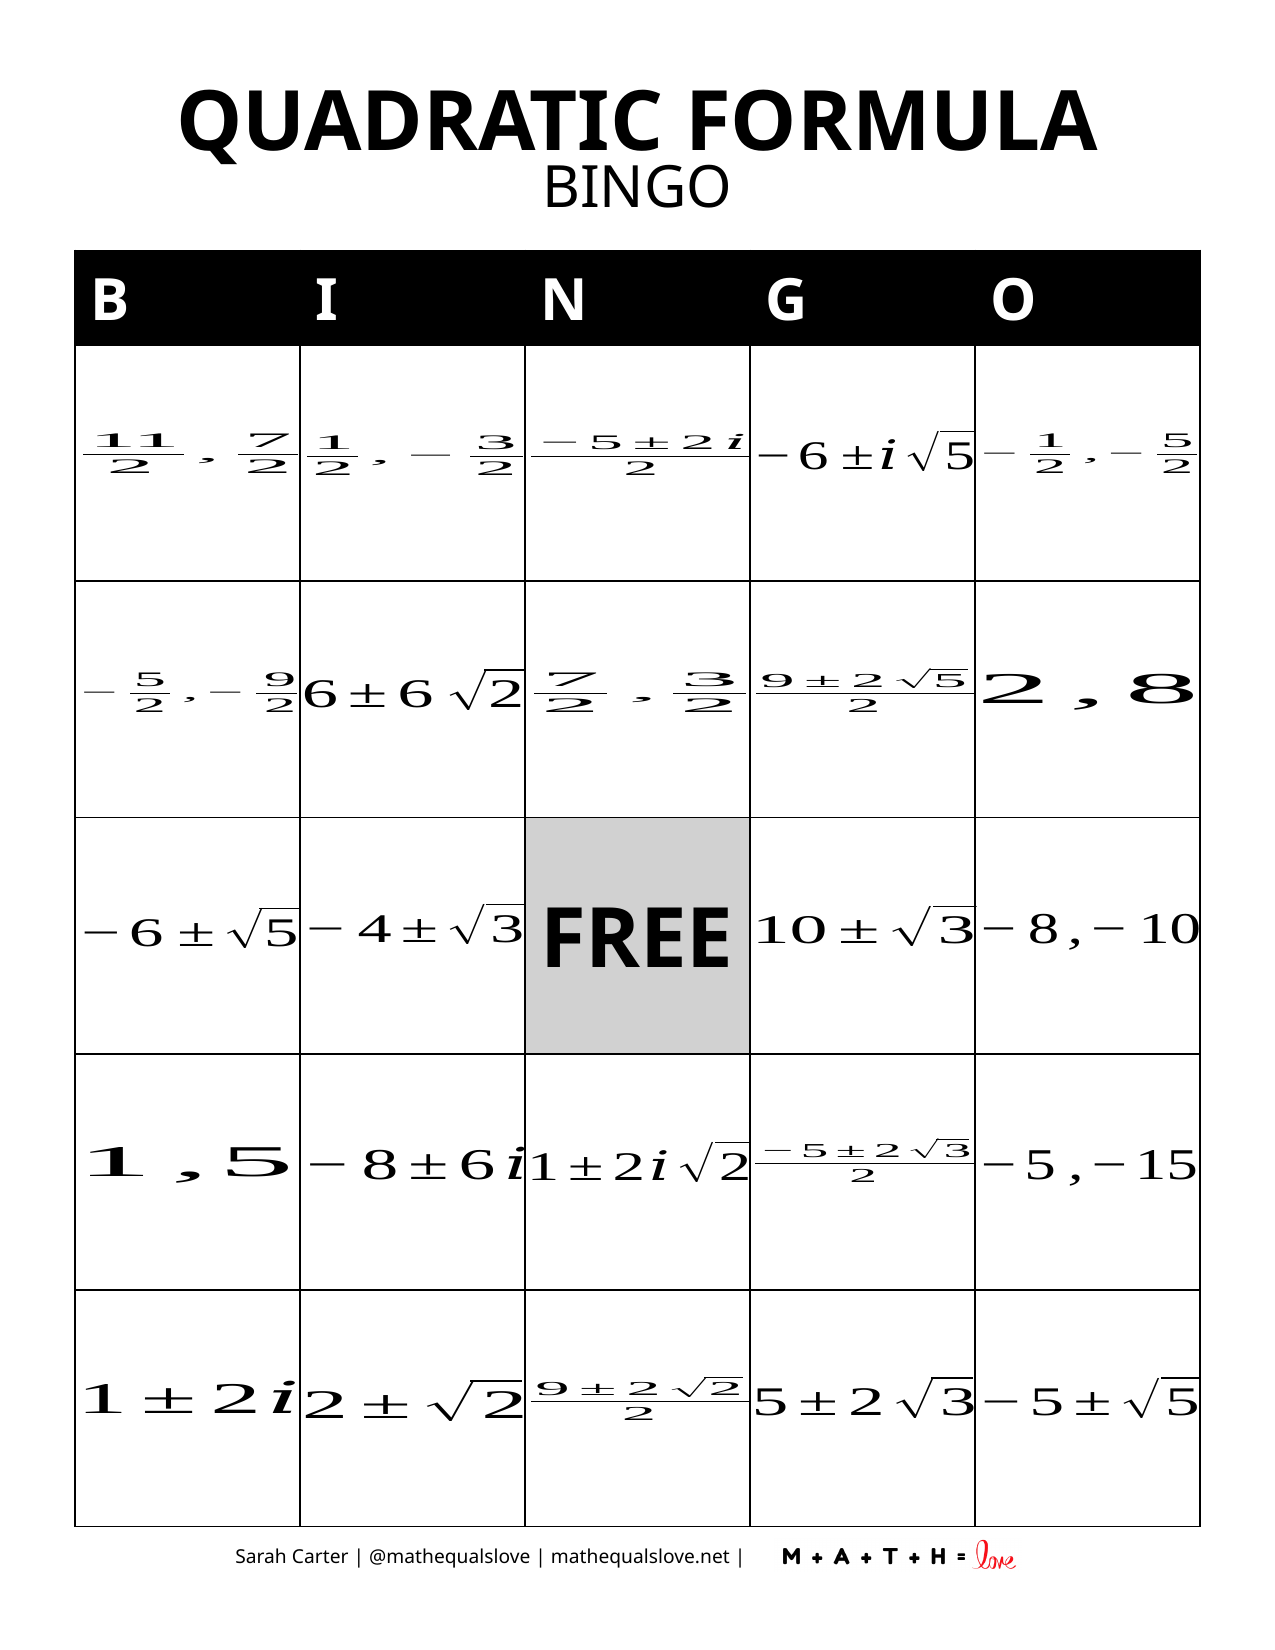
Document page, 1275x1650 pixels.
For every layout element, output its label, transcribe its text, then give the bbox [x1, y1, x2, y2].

table_header B [76, 251, 299, 344]
table_cell [76, 1055, 299, 1289]
table_header G [751, 251, 974, 344]
table_cell FREE [526, 818, 749, 1053]
text_box BINGO [74, 175, 1200, 226]
table_cell [751, 346, 974, 580]
table_cell [976, 1055, 1199, 1289]
table_cell [76, 818, 299, 1053]
table_cell [751, 1055, 974, 1289]
table_cell [526, 1055, 749, 1289]
table_cell [976, 346, 1199, 580]
table_header I [301, 251, 524, 344]
text_box QUADRATIC FORMULA [74, 59, 1200, 175]
table_cell [751, 582, 974, 817]
table_cell [301, 1291, 524, 1526]
table_cell [301, 818, 524, 1053]
table_cell [526, 582, 749, 817]
table_cell [751, 1291, 974, 1526]
table_cell [526, 346, 749, 580]
table_cell [301, 582, 524, 817]
table_cell [301, 346, 524, 580]
table_cell [301, 1055, 524, 1289]
table_header O [976, 251, 1199, 344]
table_cell [976, 1291, 1199, 1526]
table_cell [76, 346, 299, 580]
table_cell [526, 1291, 749, 1526]
table_cell [976, 582, 1199, 817]
table_cell [76, 1291, 299, 1526]
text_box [220, 1535, 1055, 1576]
table_cell [751, 818, 974, 1053]
table_header N [526, 251, 749, 344]
table_cell [76, 582, 299, 817]
table_cell [976, 818, 1199, 1053]
